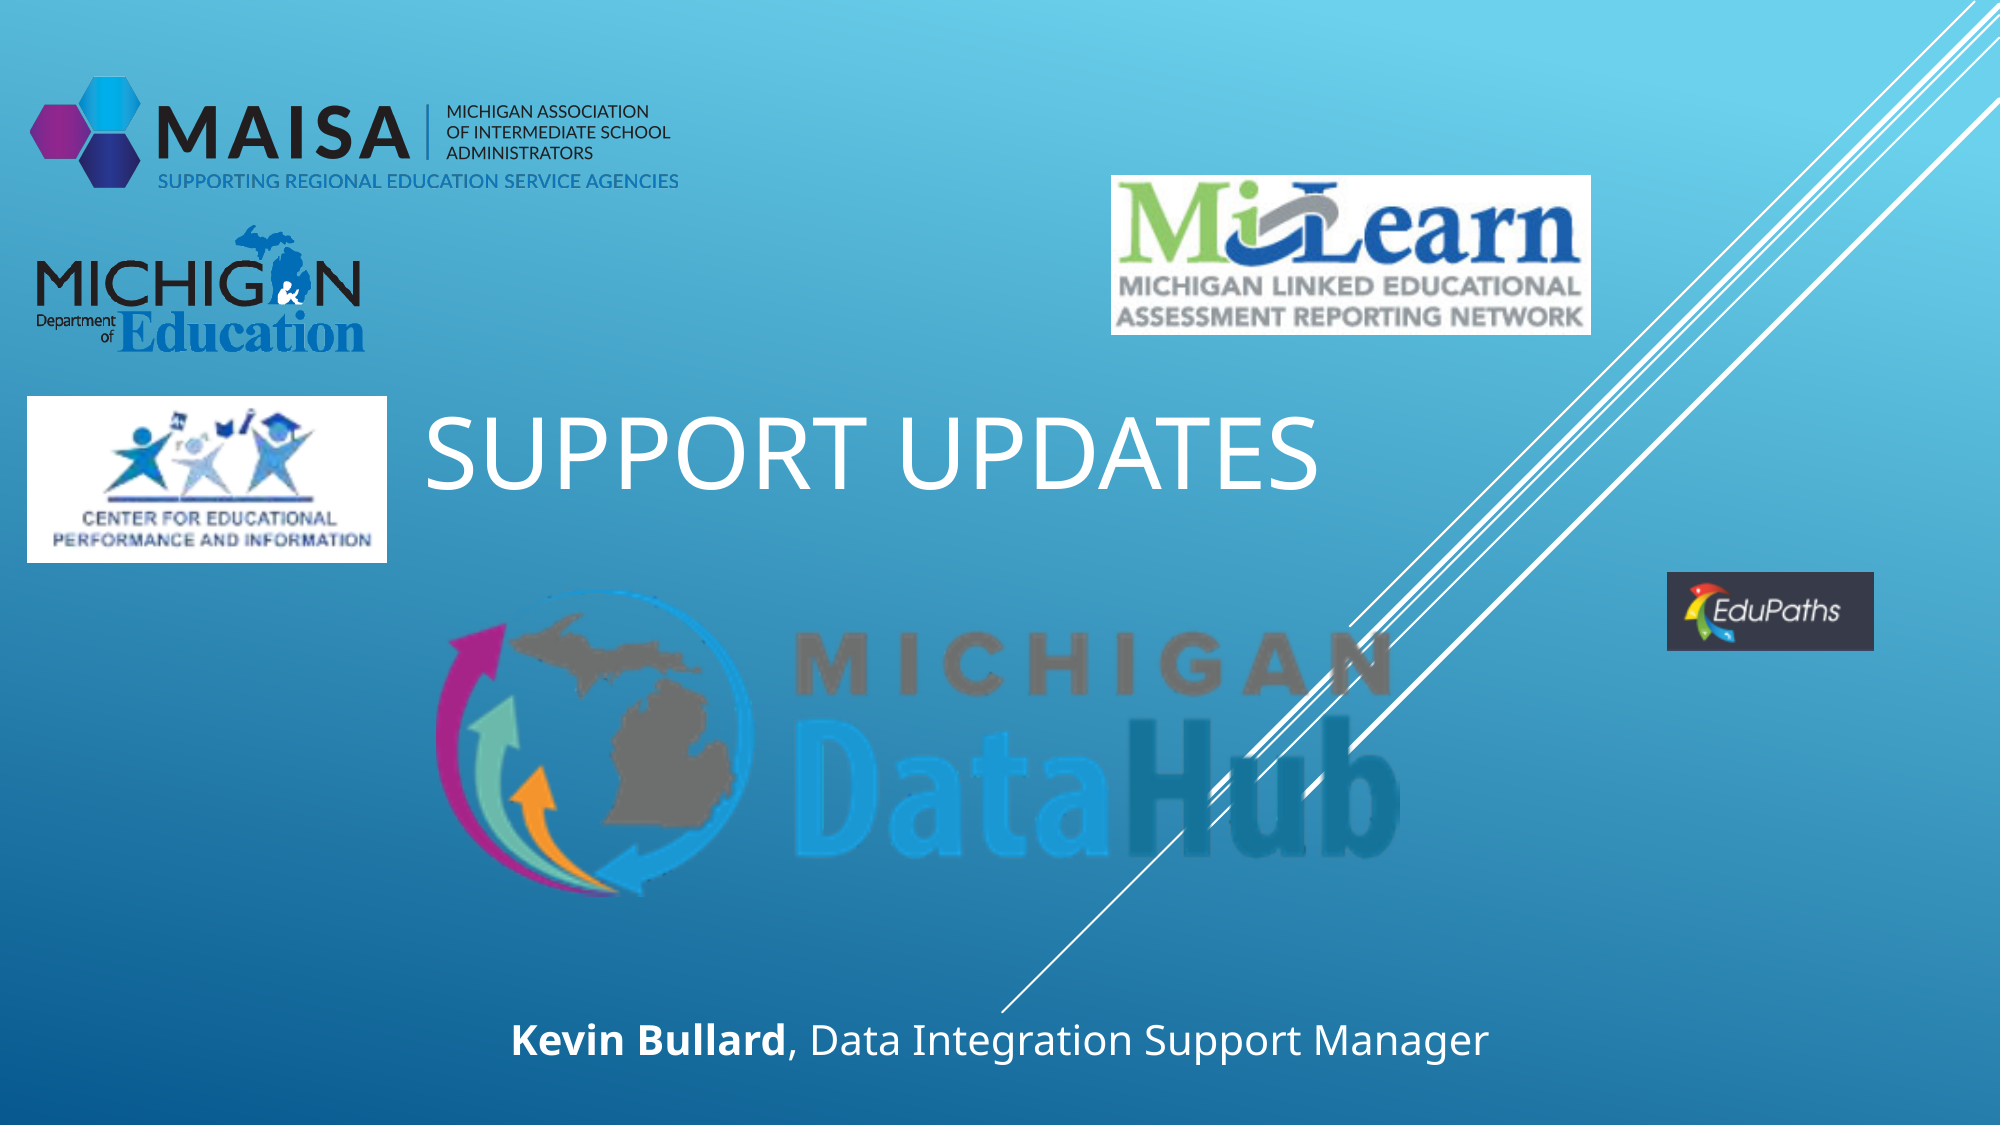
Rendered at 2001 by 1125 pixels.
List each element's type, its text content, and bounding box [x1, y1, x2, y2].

picture [37, 225, 365, 352]
title Support Updates [408, 100, 1814, 518]
picture [21, 68, 686, 198]
text_box Kevin Bullard, Data Integration Support Manager [0, 1006, 2000, 1072]
picture [1110, 175, 1591, 335]
picture [1667, 571, 1874, 651]
picture [436, 589, 1400, 898]
picture [27, 396, 388, 563]
